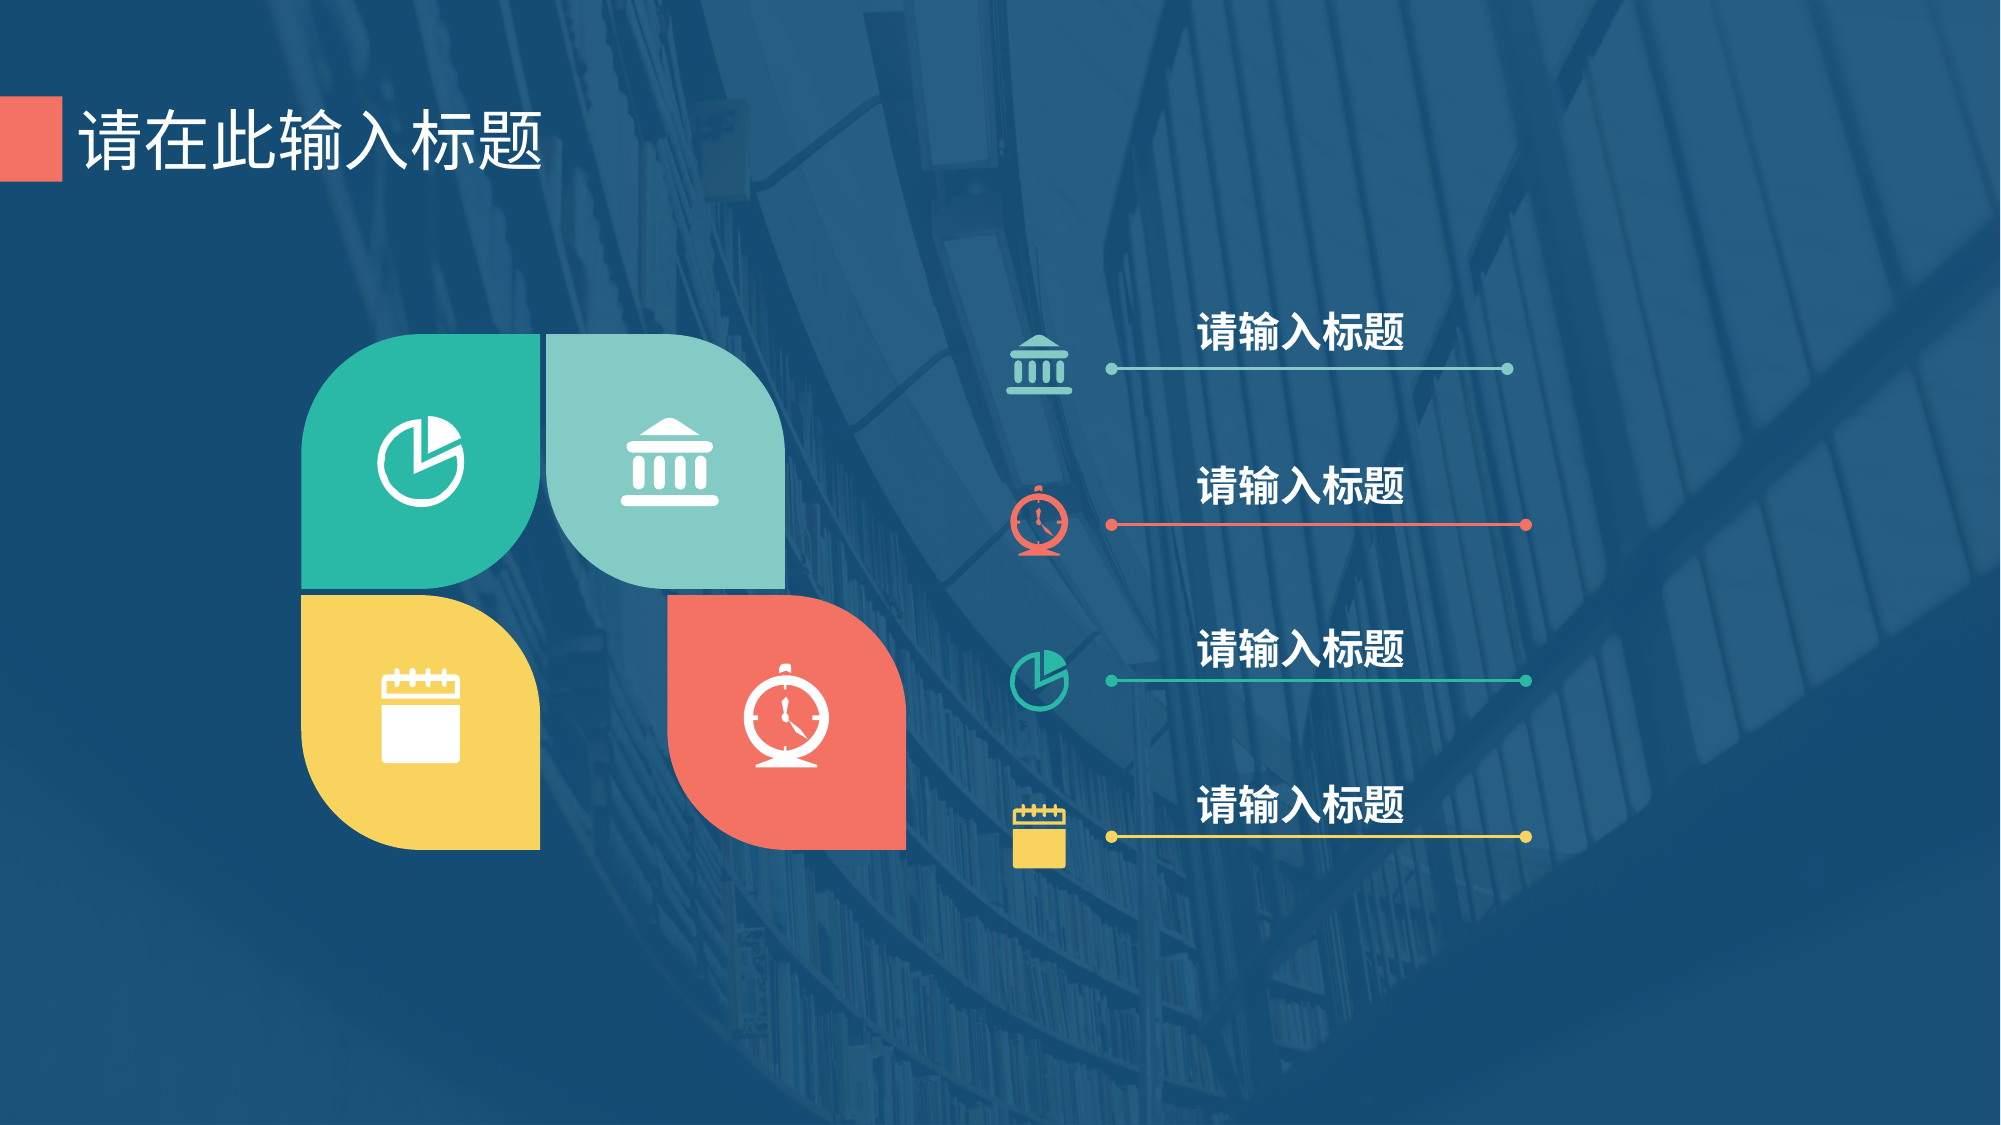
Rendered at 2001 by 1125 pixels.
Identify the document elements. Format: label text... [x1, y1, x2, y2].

text_box [666, 594, 908, 851]
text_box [377, 416, 465, 507]
text_box [1034, 485, 1043, 492]
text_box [0, 96, 547, 182]
text_box 请输入标题 [1182, 452, 1435, 518]
text_box [743, 675, 829, 768]
text_box [300, 594, 542, 851]
text_box 请输入标题 [1182, 615, 1435, 680]
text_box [1006, 334, 1073, 395]
text_box 请输入标题 [1182, 298, 1435, 364]
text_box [1012, 803, 1066, 869]
text_box [300, 333, 542, 590]
text_box [545, 333, 786, 590]
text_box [1009, 649, 1069, 712]
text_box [381, 667, 460, 763]
picture [0, 0, 2001, 1125]
text_box 请输入标题 [1182, 771, 1435, 836]
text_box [620, 417, 719, 507]
text_box [779, 663, 792, 673]
text_box [1010, 493, 1069, 556]
